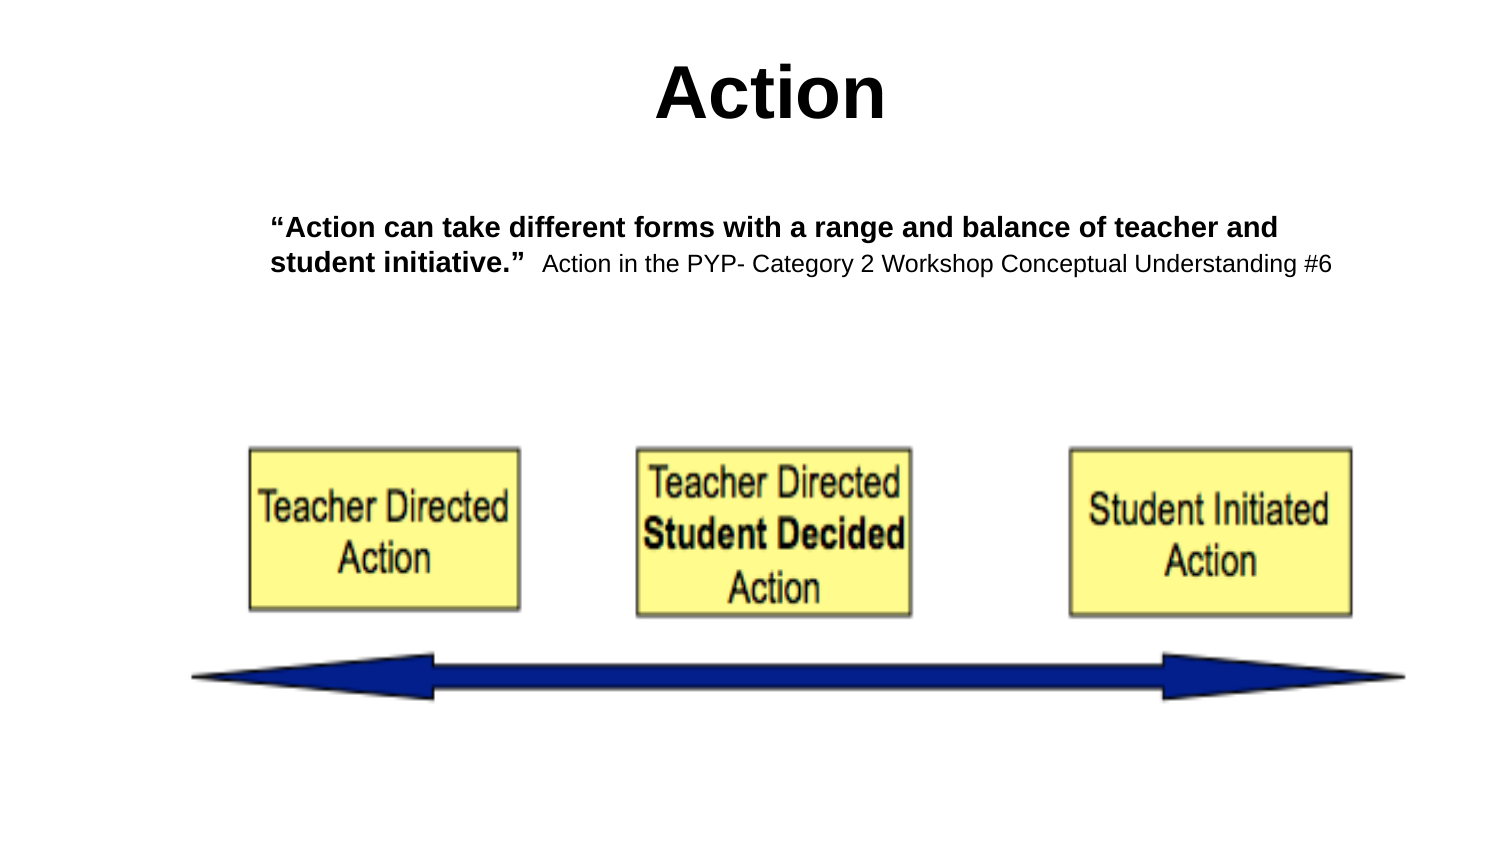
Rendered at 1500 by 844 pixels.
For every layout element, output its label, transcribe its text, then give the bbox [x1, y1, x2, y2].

text_box “Action can take different forms with a range and balance of teacher and student initiative.” Action in the PYP- Category 2 Workshop Conceptual Understanding #6 [255, 163, 1363, 313]
picture [167, 402, 1416, 740]
text_box Dawn to insert continuum here [283, 327, 1470, 583]
title Action [75, 33, 1425, 149]
